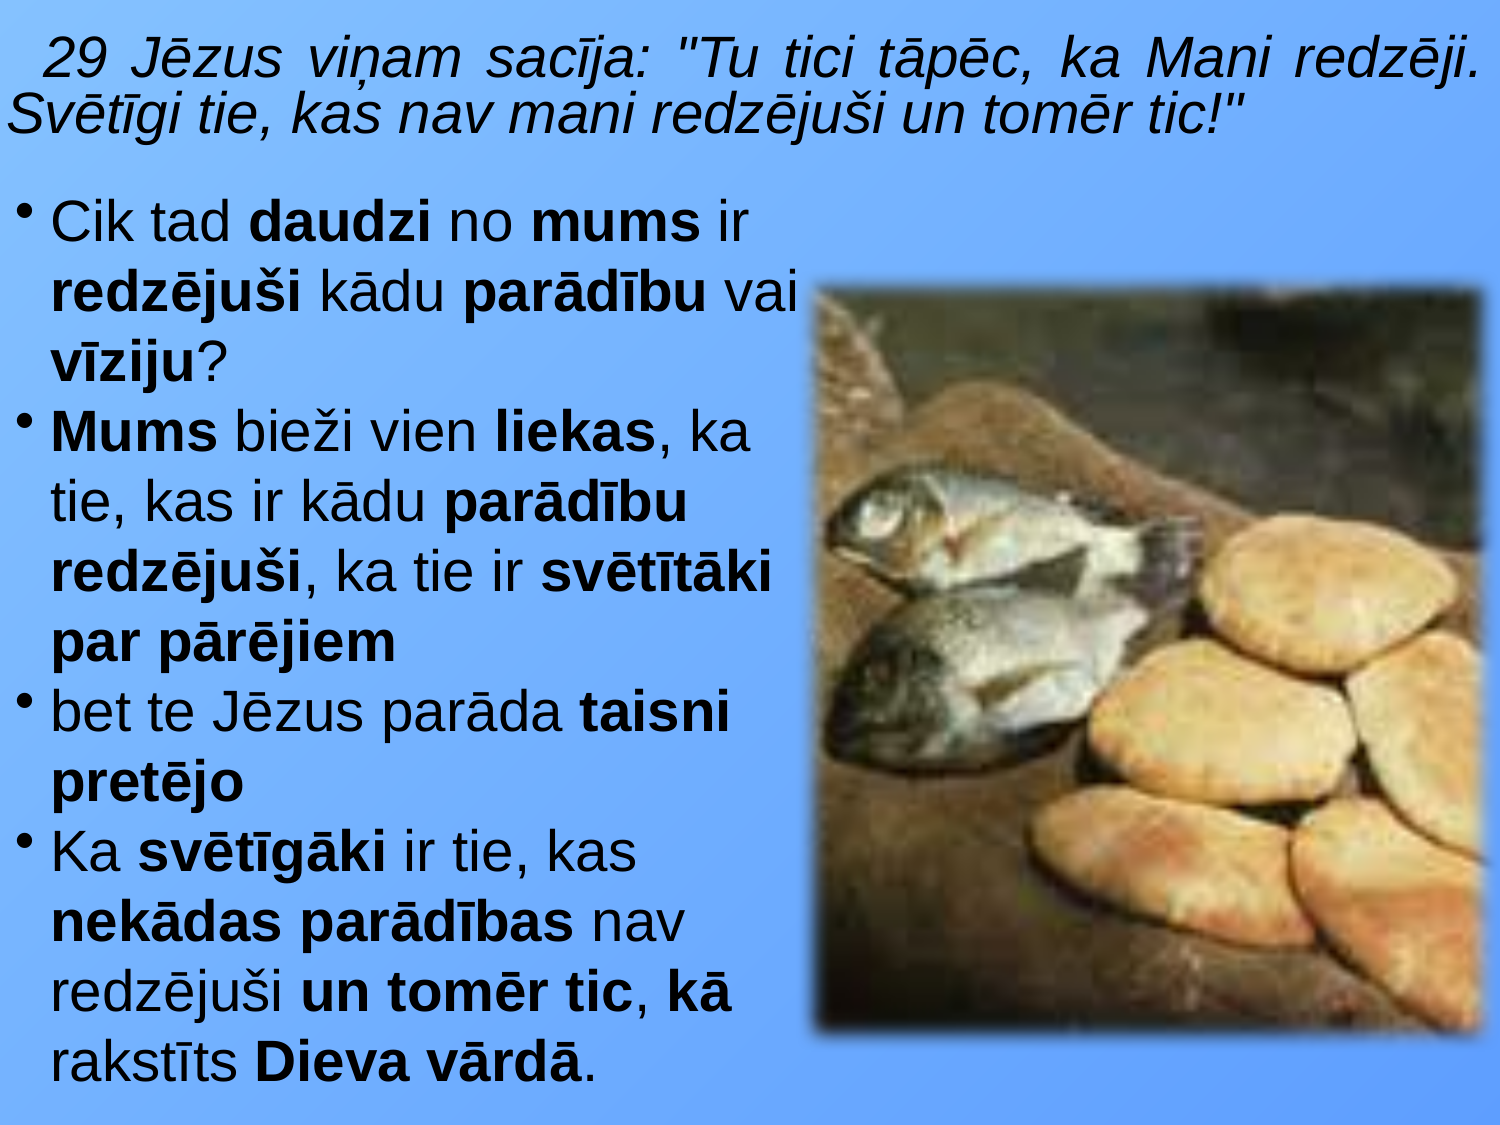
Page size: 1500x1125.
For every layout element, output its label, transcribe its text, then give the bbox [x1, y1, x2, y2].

list 29 Jēzus viņam sacīja: "Tu tici tāpēc, ka Mani redzēji. Svētīgi tie, kas nav mani redzējuši un tomēr tic!" [0, 24, 1500, 223]
text_box Cik tad daudzi no mums ir redzējuši kādu parādību vai vīziju? Mums bieži vien liekas, ka tie, kas ir kādu parādību redzējuši, ka tie ir svētītāki par pārējiem bet te Jēzus parāda taisni pretējo Ka svētīgāki ir tie, kas nekādas parādības nav redzējuši un tomēr tic, kā rakstīts Dieva vārdā. [0, 175, 844, 1125]
picture [796, 269, 1500, 1052]
